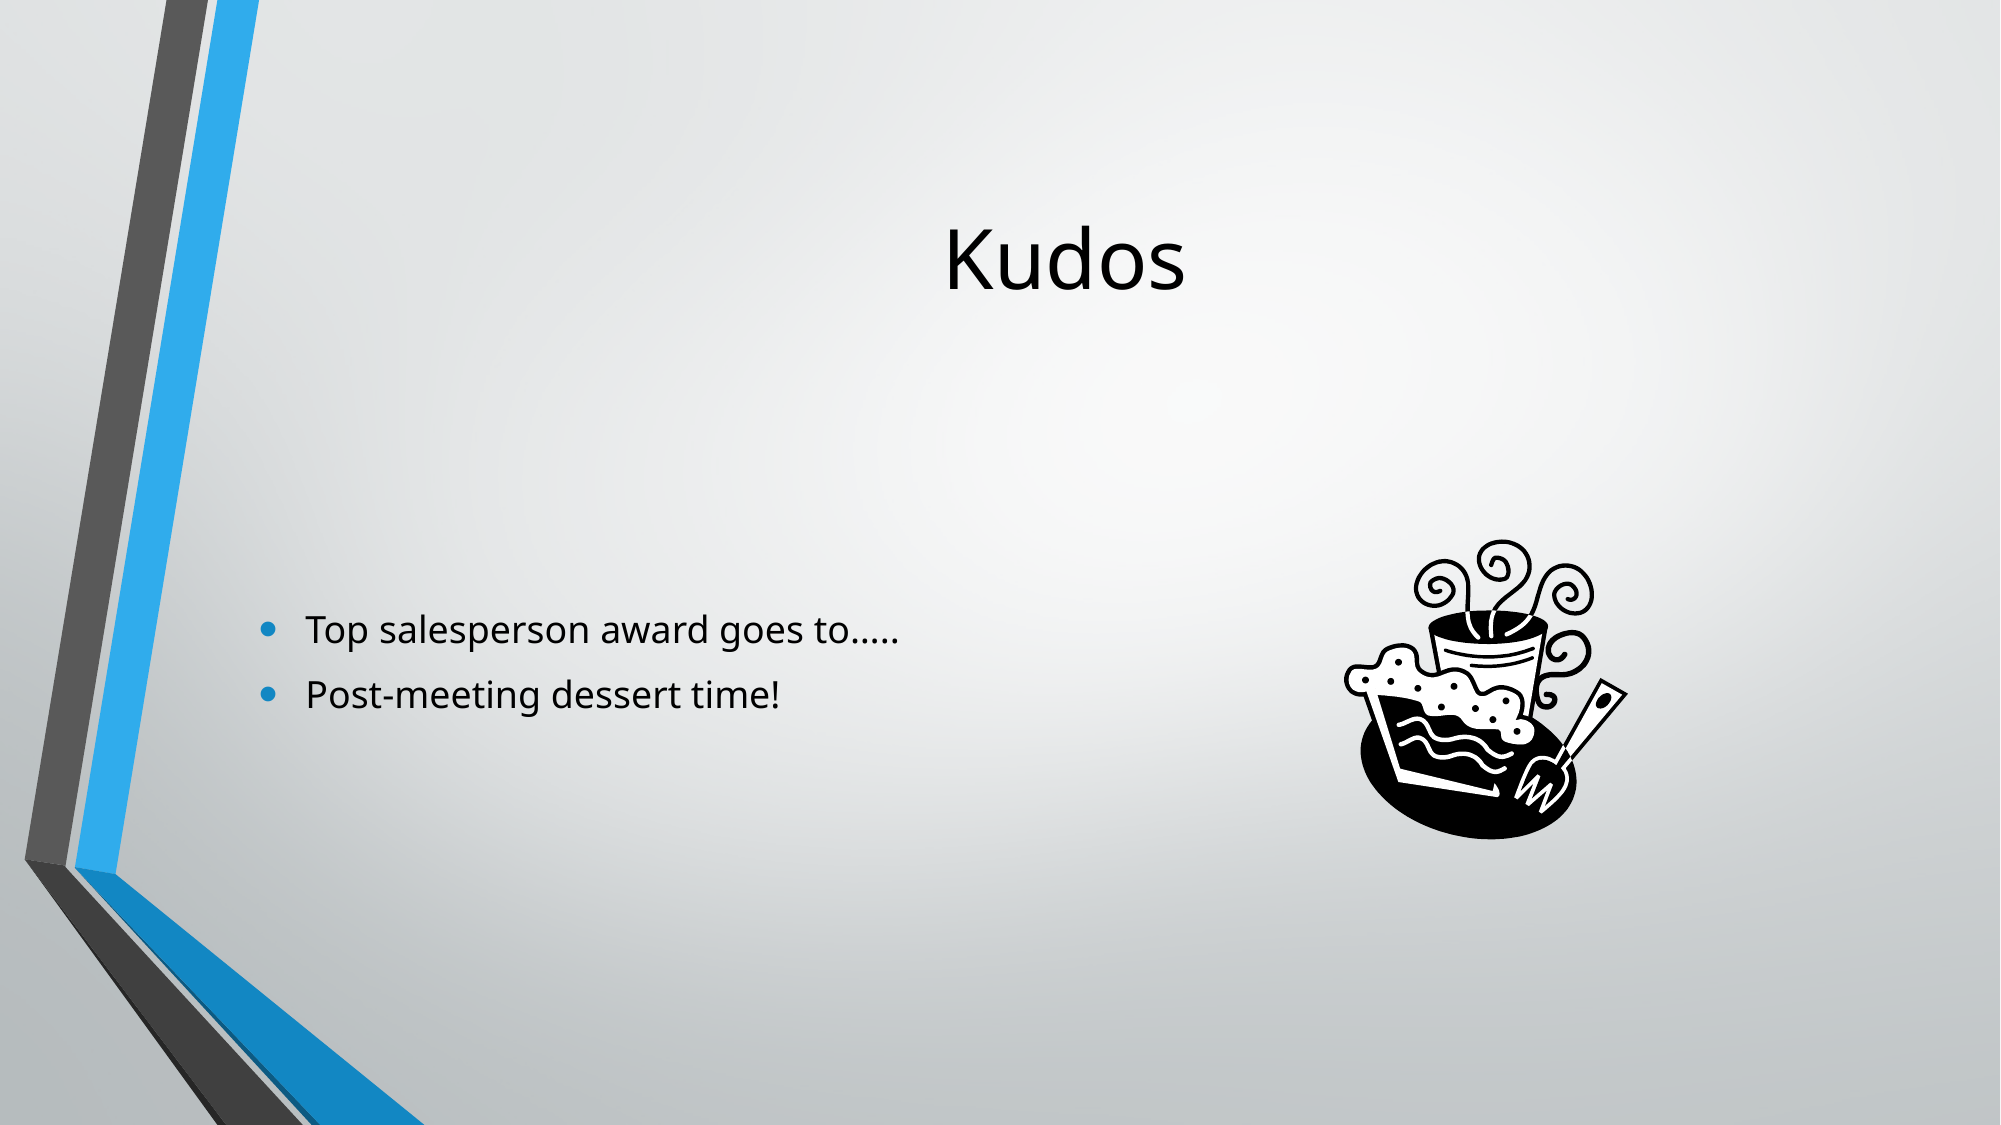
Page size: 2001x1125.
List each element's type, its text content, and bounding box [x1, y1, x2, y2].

title Kudos [243, 112, 1887, 400]
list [1342, 538, 1629, 850]
list Top salesperson award goes to….. Post-meeting dessert time! [243, 437, 1047, 950]
